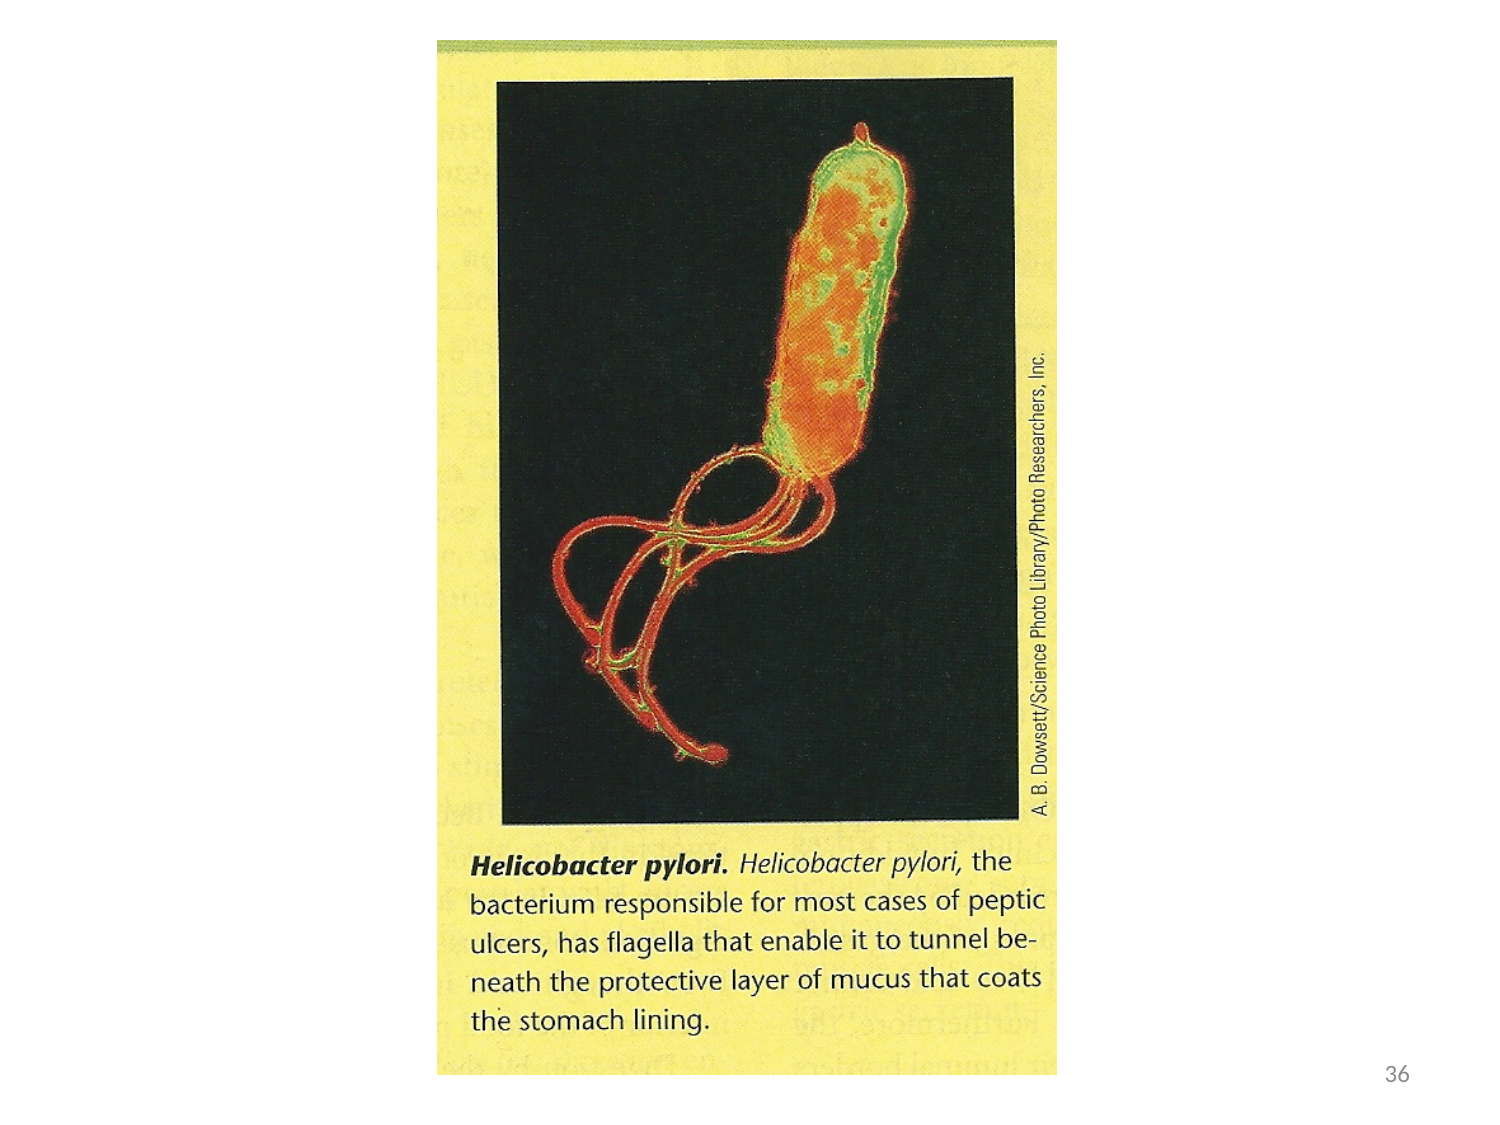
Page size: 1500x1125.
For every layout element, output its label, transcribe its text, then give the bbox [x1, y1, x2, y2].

picture [437, 40, 1057, 1076]
slide_number 36 [1074, 1042, 1425, 1103]
